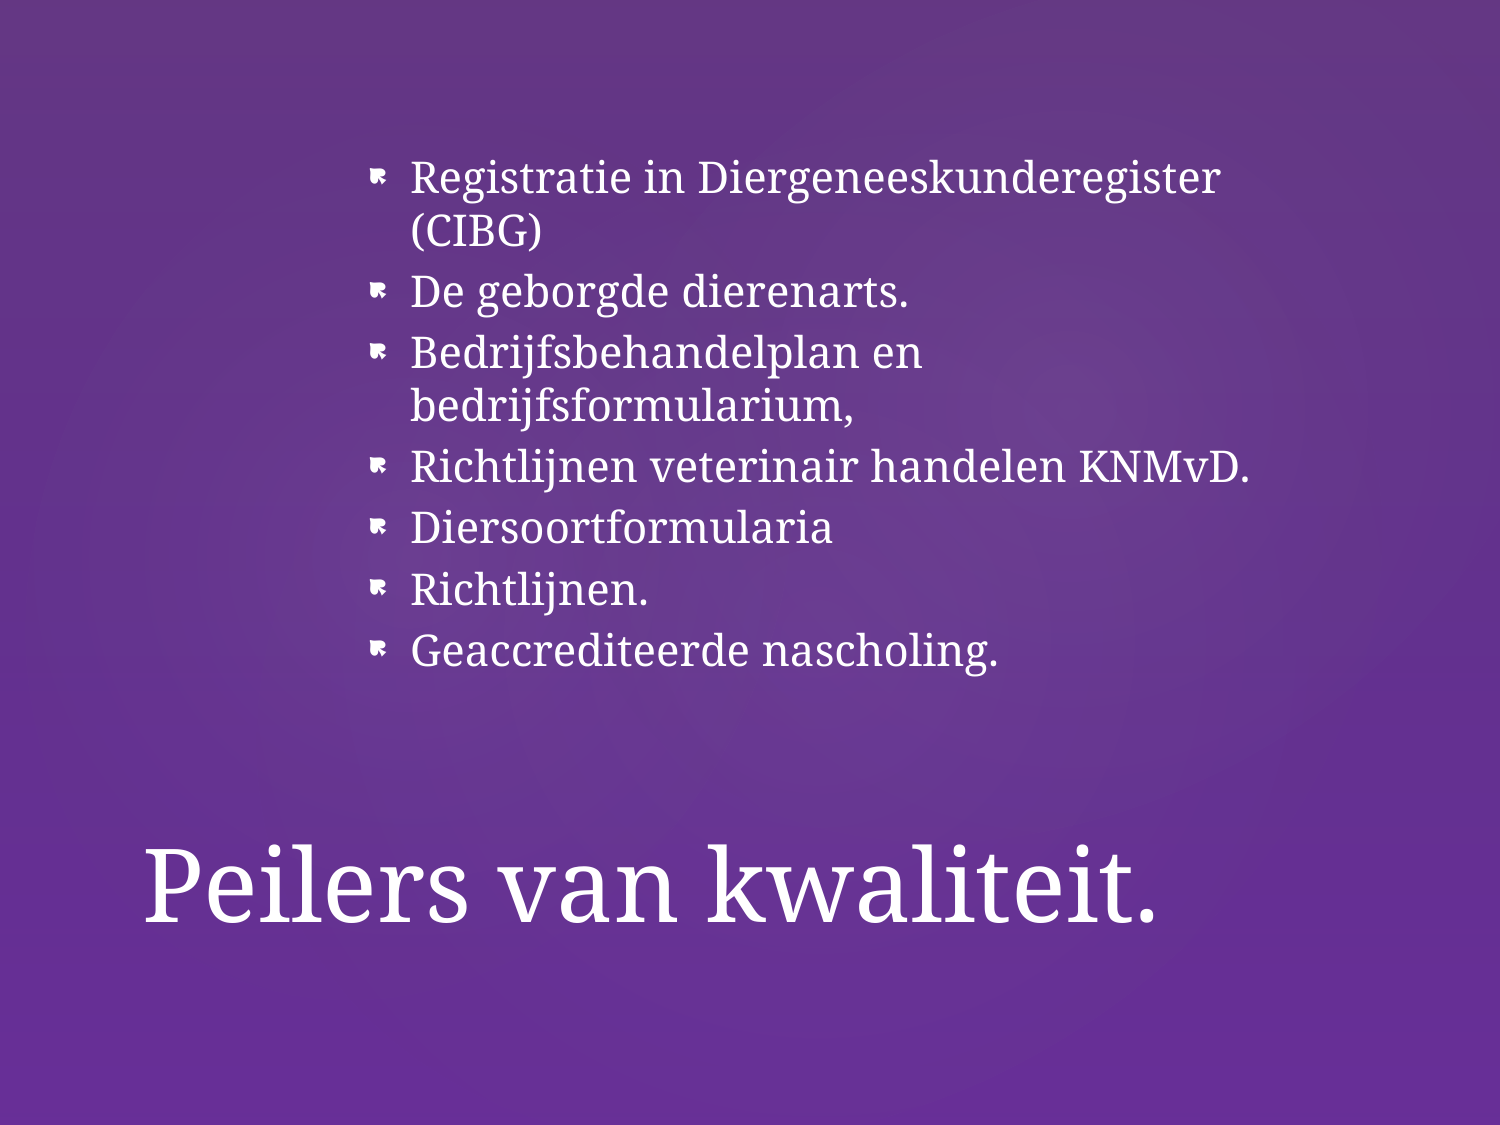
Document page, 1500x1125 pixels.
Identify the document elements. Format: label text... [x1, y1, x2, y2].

list Registratie in Diergeneeskunderegister (CIBG) De geborgde dierenarts. Bedrijfsbehandelplan en bedrijfsformularium, Richtlijnen veterinair handelen KNMvD. Diersoortformularia Richtlijnen. Geaccrediteerde nascholing. [350, 112, 1350, 713]
title Peilers van kwaliteit. [127, 800, 1365, 950]
